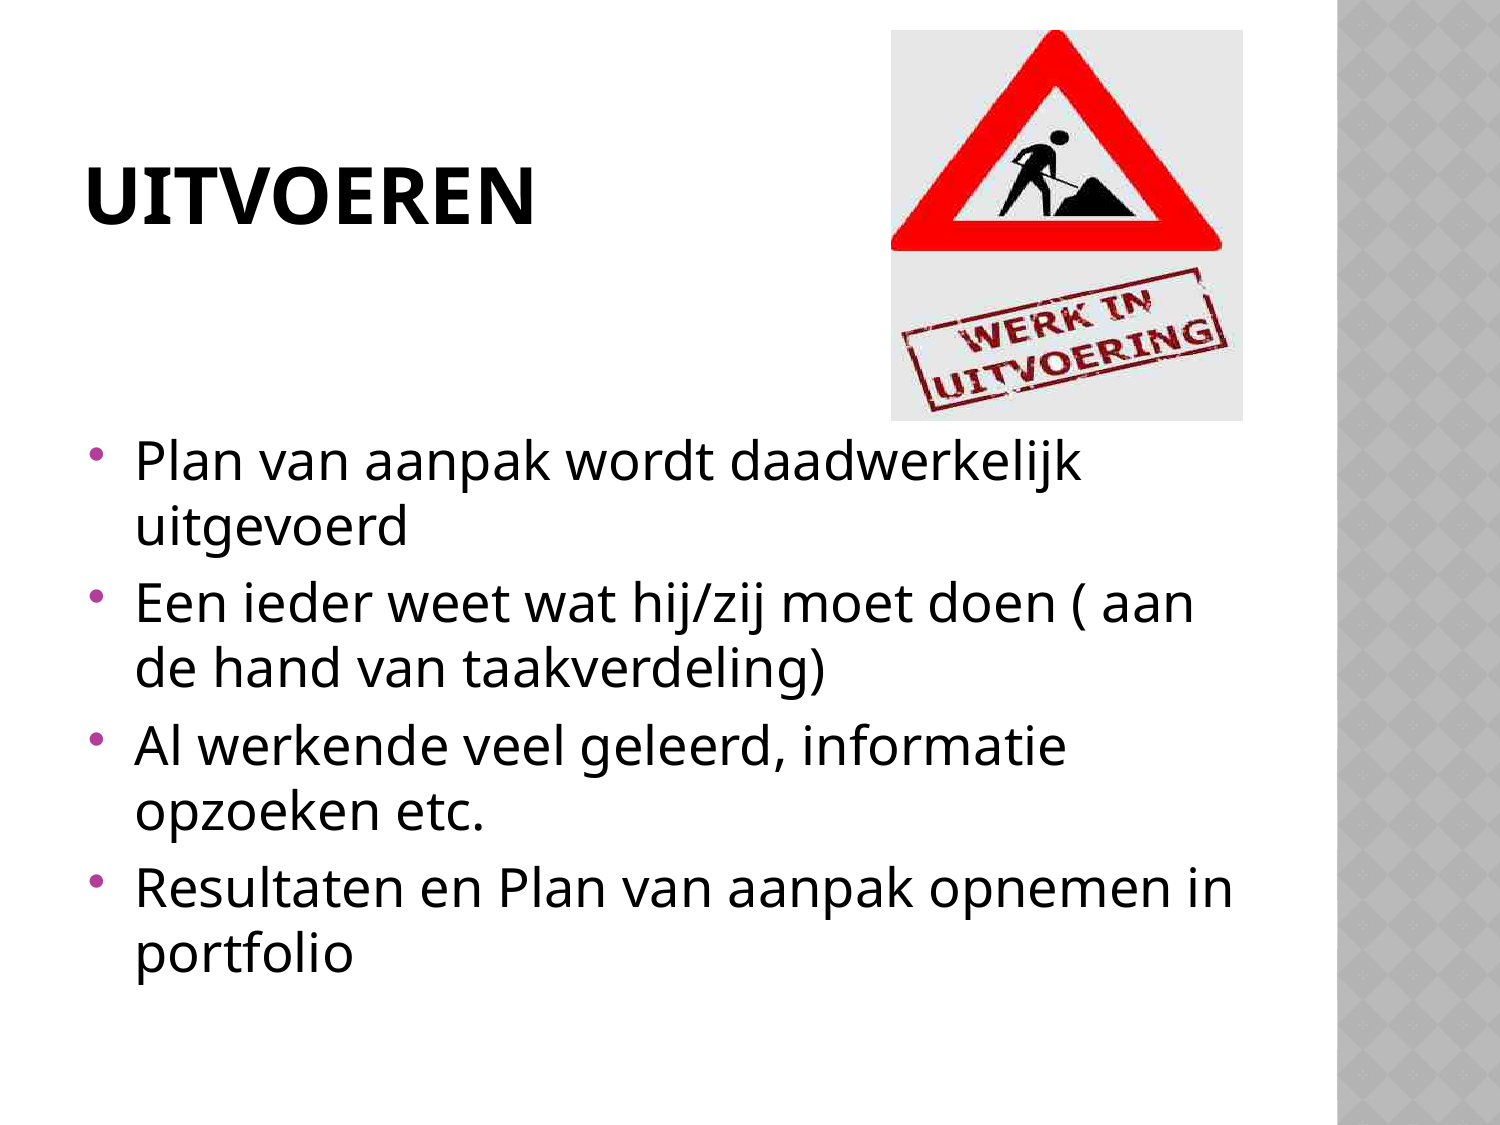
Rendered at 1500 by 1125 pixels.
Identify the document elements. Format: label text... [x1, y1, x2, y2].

title Uitvoeren [75, 52, 585, 240]
picture [891, 30, 1244, 422]
list Plan van aanpak wordt daadwerkelijk uitgevoerd Een ieder weet wat hij/zij moet doen ( aan de hand van taakverdeling) Al werkende veel geleerd, informatie opzoeken etc. Resultaten en Plan van aanpak opnemen in portfolio [75, 264, 1263, 1059]
